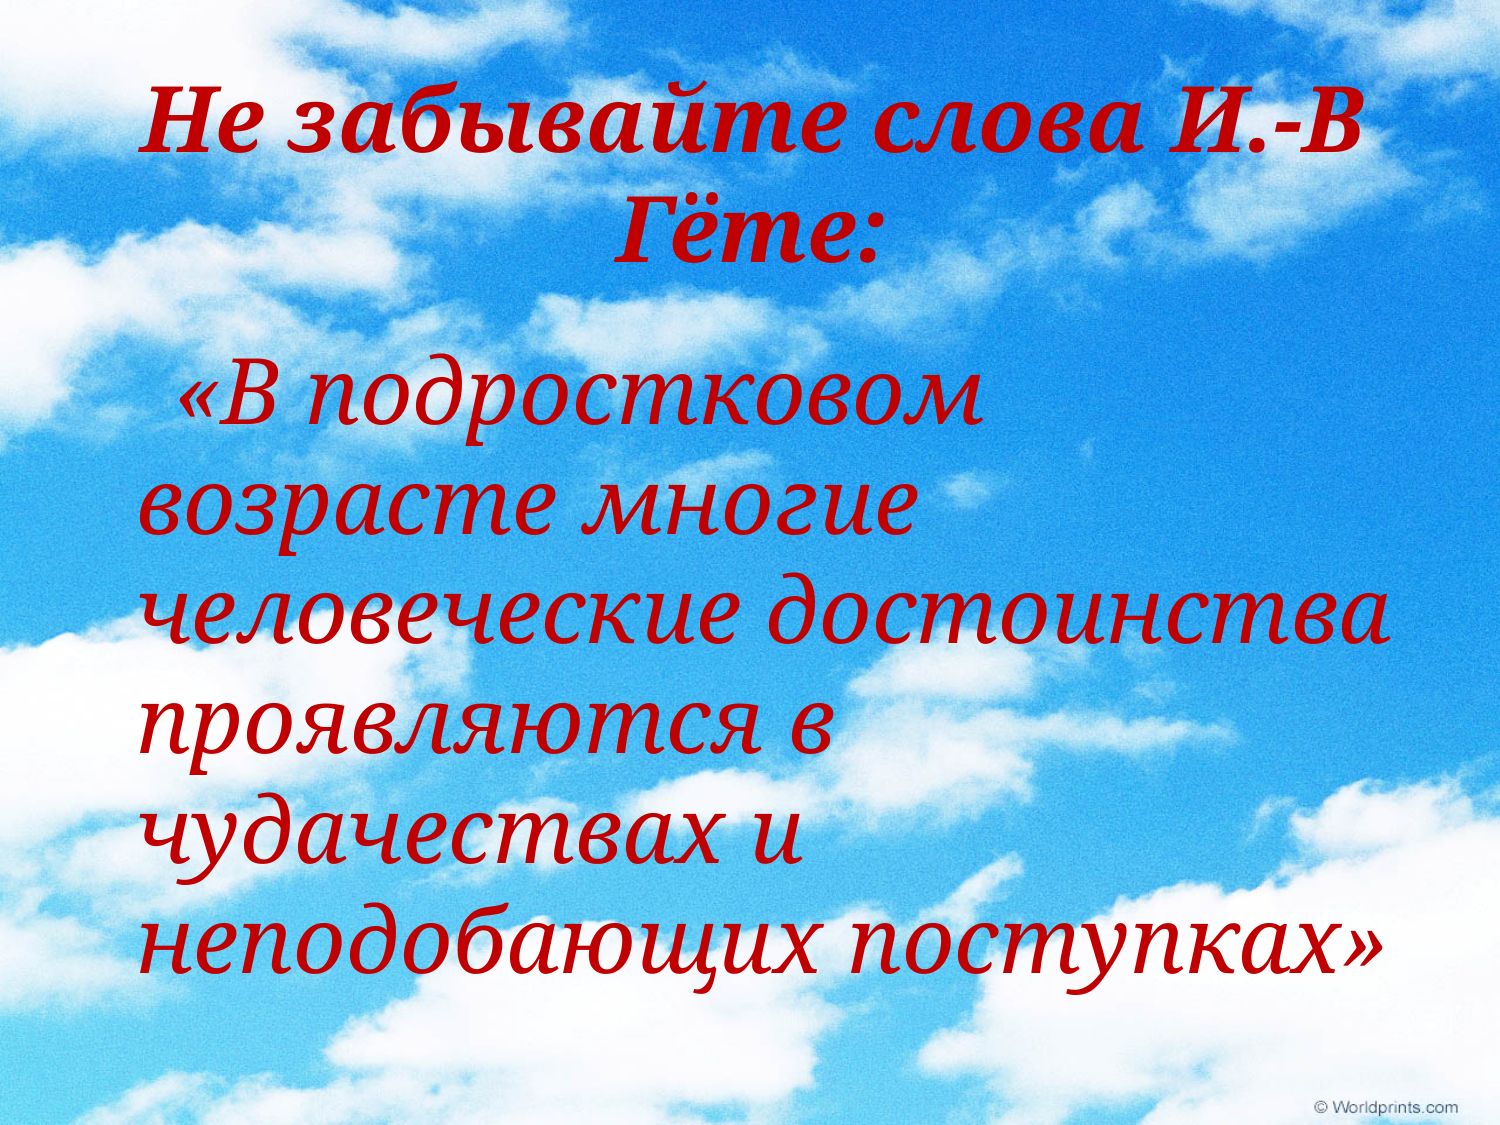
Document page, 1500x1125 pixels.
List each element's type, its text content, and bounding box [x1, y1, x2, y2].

title Не забывайте слова И.-В Гёте: [41, 49, 1465, 293]
list «В подростковом возрасте многие человеческие достоинства проявляются в чудачествах и неподобающих поступках» [64, 324, 1442, 1102]
picture [0, 0, 1500, 1125]
